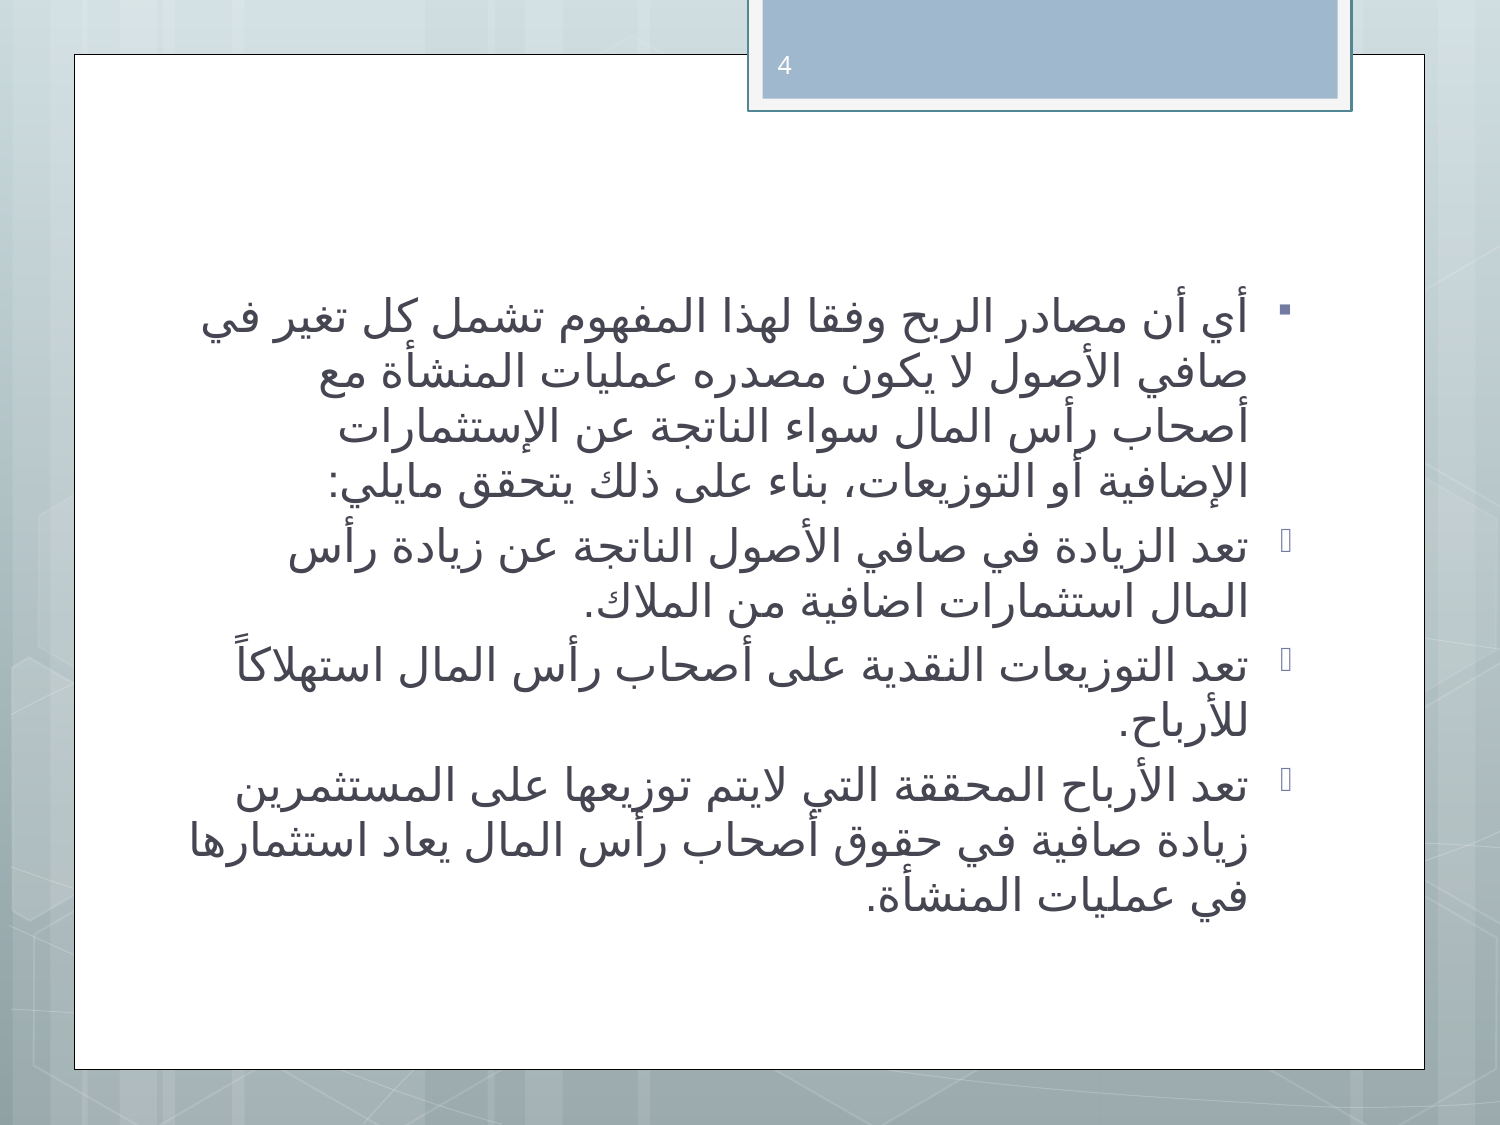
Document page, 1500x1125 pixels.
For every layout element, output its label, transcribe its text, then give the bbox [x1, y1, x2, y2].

list أي أن مصادر الربح وفقا لهذا المفهوم تشمل كل تغير في صافي الأصول لا يكون مصدره عمليات المنشأة مع أصحاب رأس المال سواء الناتجة عن الإستثمارات الإضافية أو التوزيعات، بناء على ذلك يتحقق مايلي: تعد الزيادة في صافي الأصول الناتجة عن زيادة رأس المال استثمارات اضافية من الملاك. تعد التوزيعات النقدية على أصحاب رأس المال استهلاكاً للأرباح. تعد الأرباح المحققة التي لايتم توزيعها على المستثمرين زيادة صافية في حقوق أصحاب رأس المال يعاد استثمارها في عمليات المنشأة. [171, 278, 1317, 934]
slide_number 4 [762, 36, 982, 97]
